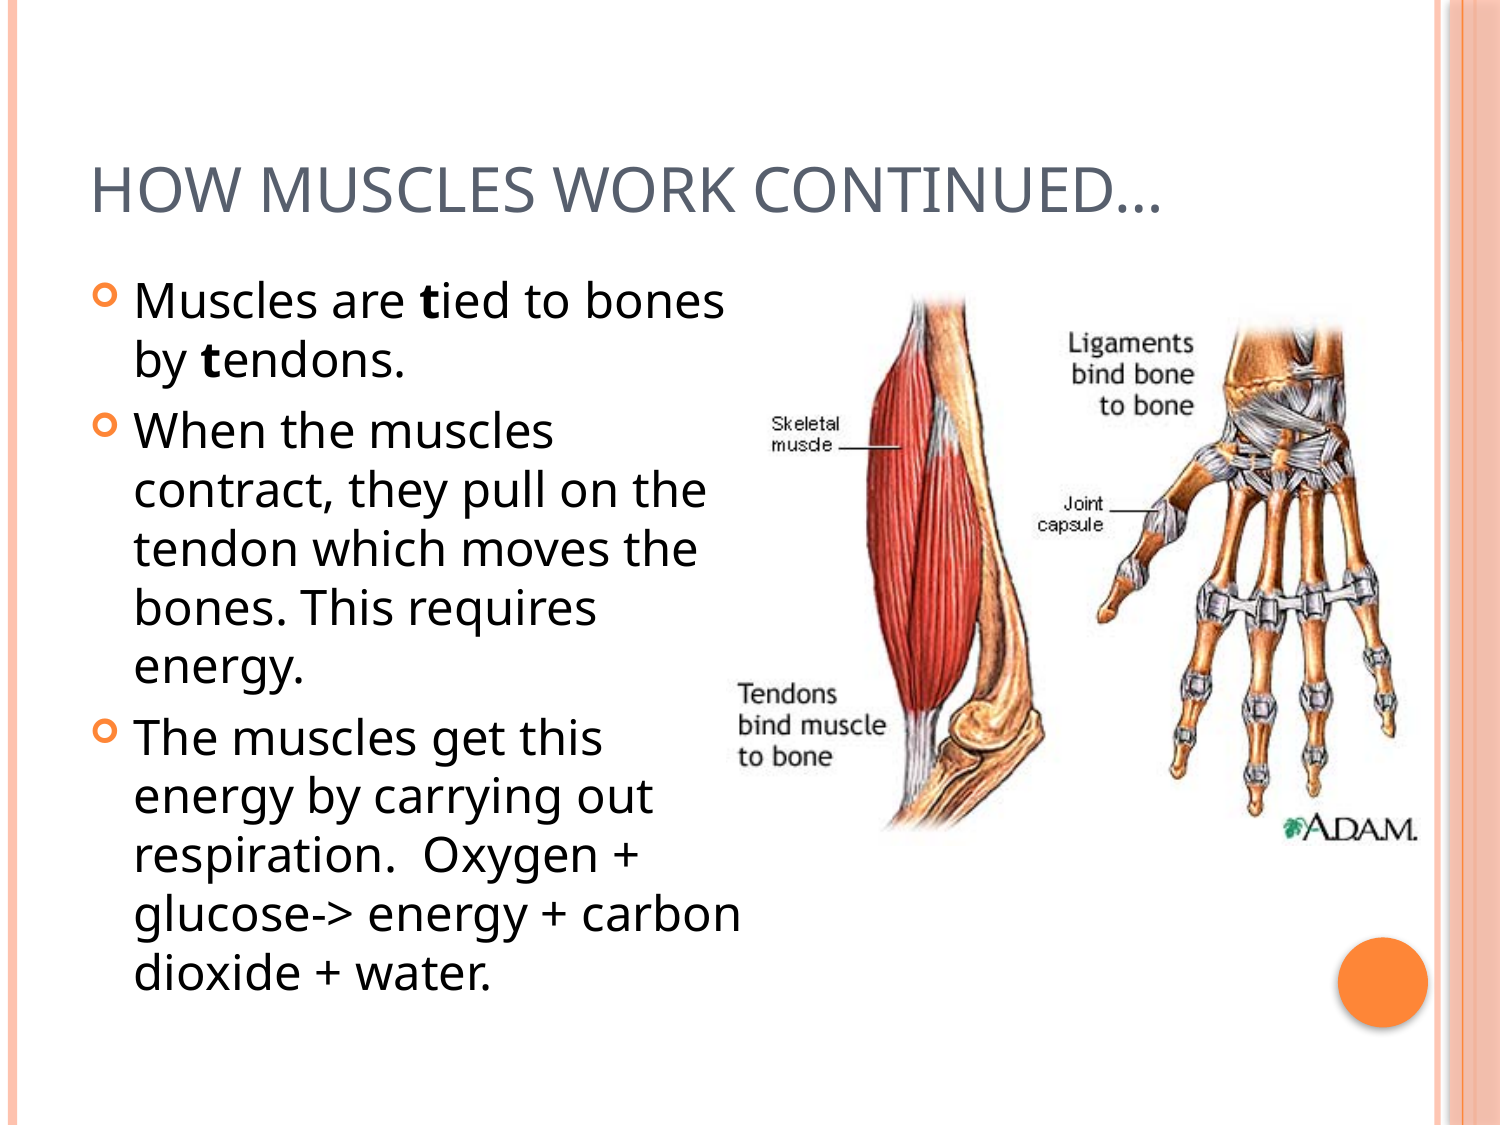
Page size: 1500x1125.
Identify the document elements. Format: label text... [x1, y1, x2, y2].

list Muscles are tied to bones by tendons. When the muscles contract, they pull on the tendon which moves the bones. This requires energy. The muscles get this energy by carrying out respiration. Oxygen + glucose-> energy + carbon dioxide + water. [75, 262, 762, 1013]
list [725, 290, 1421, 847]
title How muscles work continued… [75, 45, 1300, 233]
